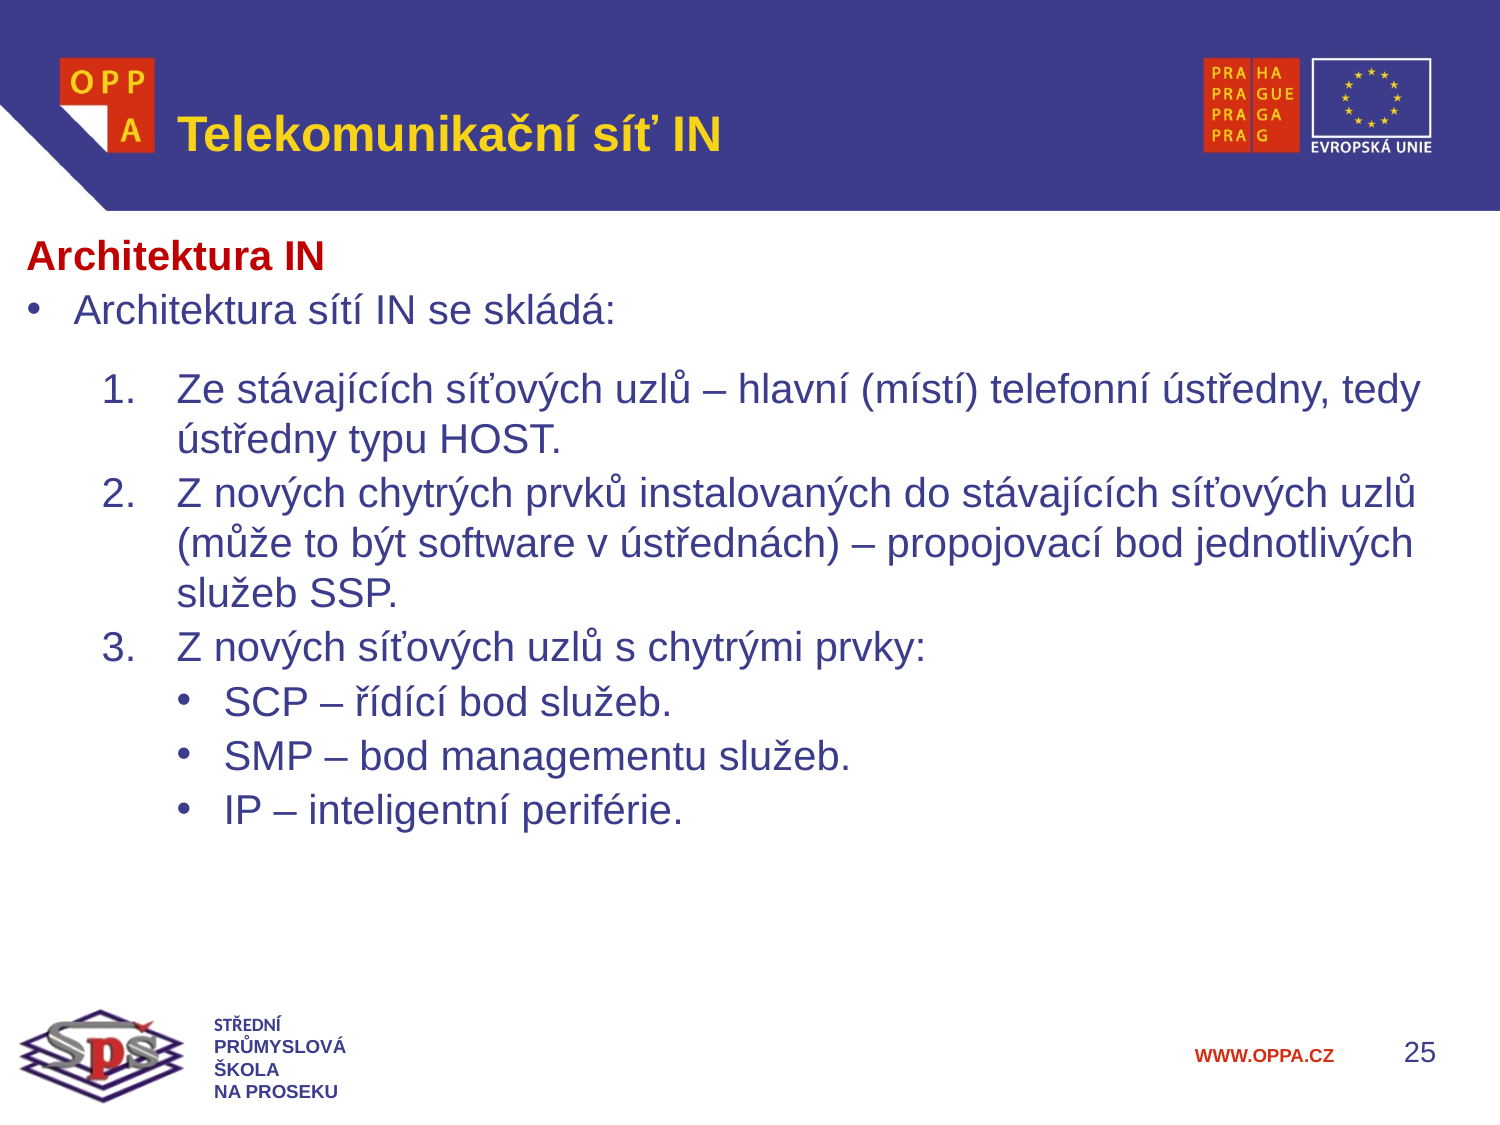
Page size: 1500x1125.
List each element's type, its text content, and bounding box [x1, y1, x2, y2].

text_box STŘEDNÍ PRŮMYSLOVÁ ŠKOLA NA PROSEKU [199, 1004, 509, 1110]
slide_number 25 [1339, 1015, 1437, 1069]
text_box Architektura IN Architektura sítí IN se skládá: Ze stávajících síťových uzlů – hlavní (místí) telefonní ústředny, tedy ústředny typu HOST. Z nových chytrých prvků instalovaných do stávajících síťových uzlů (může to být software v ústřednách) – propojovací bod jednotlivých služeb SSP. Z nových síťových uzlů s chytrými prvky: SCP – řídící bod služeb. SMP – bod managementu služeb. IP – inteligentní periférie. [11, 221, 1495, 895]
picture [19, 1001, 186, 1107]
title Telekomunikační síť IN [177, 38, 1137, 162]
picture [0, 0, 1500, 211]
